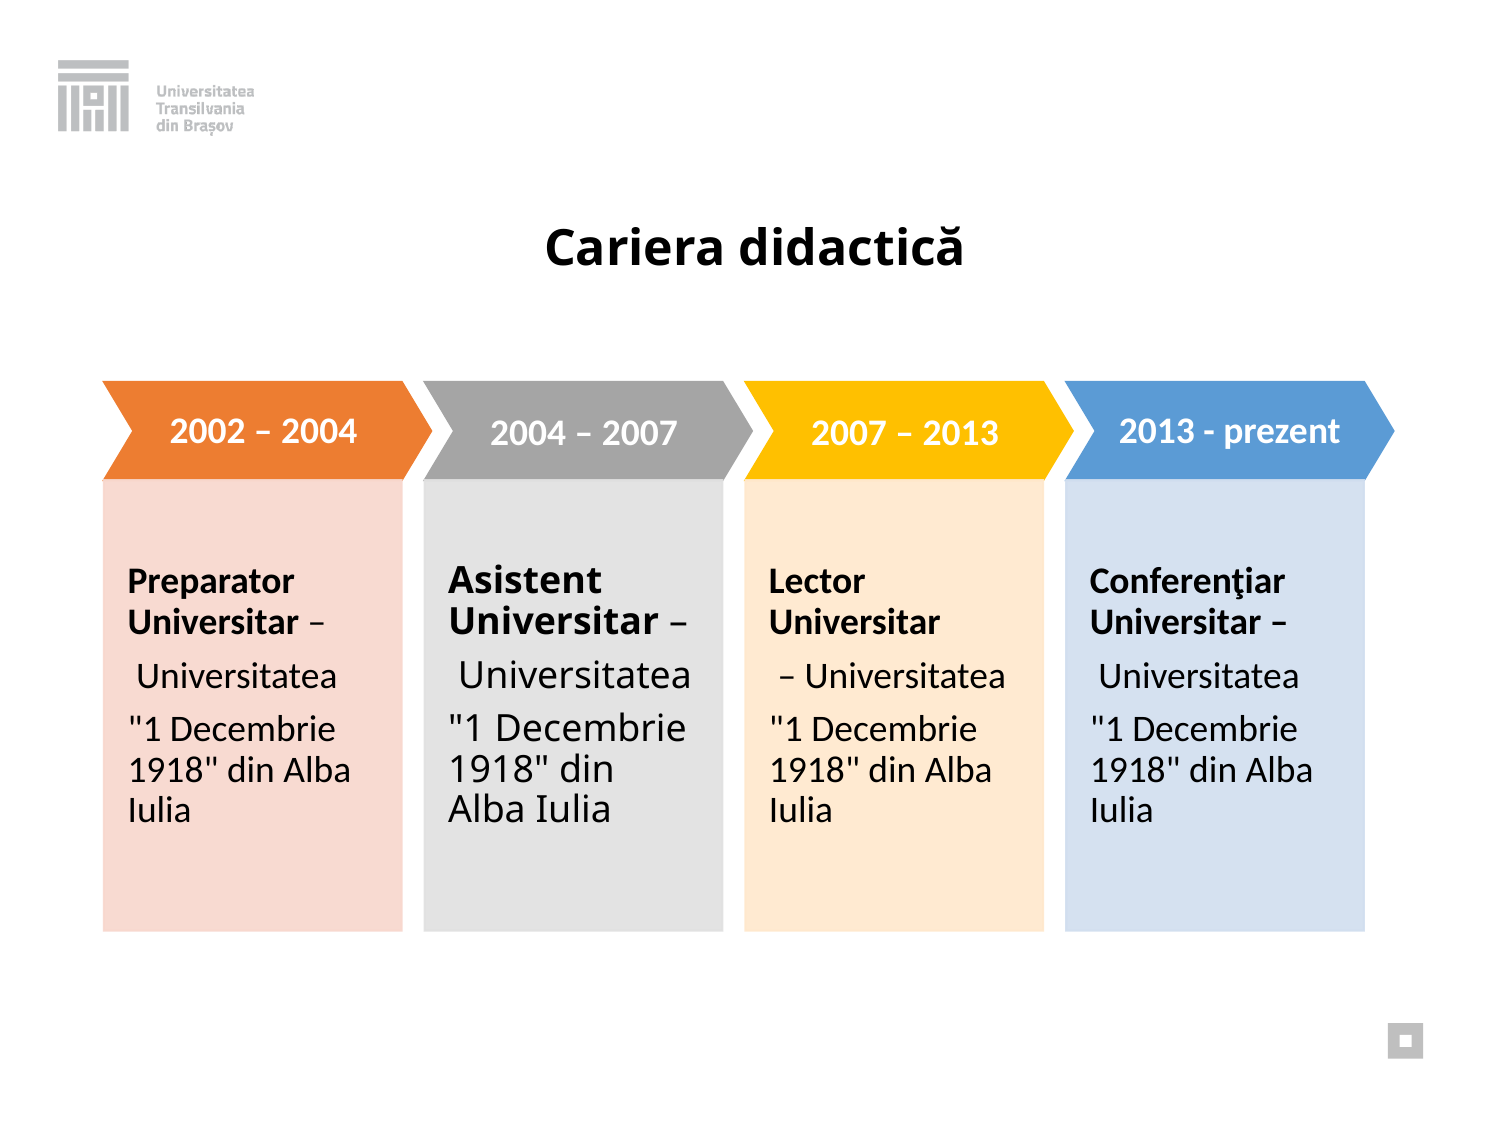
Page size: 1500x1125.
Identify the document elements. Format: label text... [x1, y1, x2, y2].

text_box Cariera didactică [100, 208, 1424, 333]
picture [58, 60, 254, 136]
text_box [1387, 1023, 1424, 1059]
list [103, 299, 1397, 1014]
